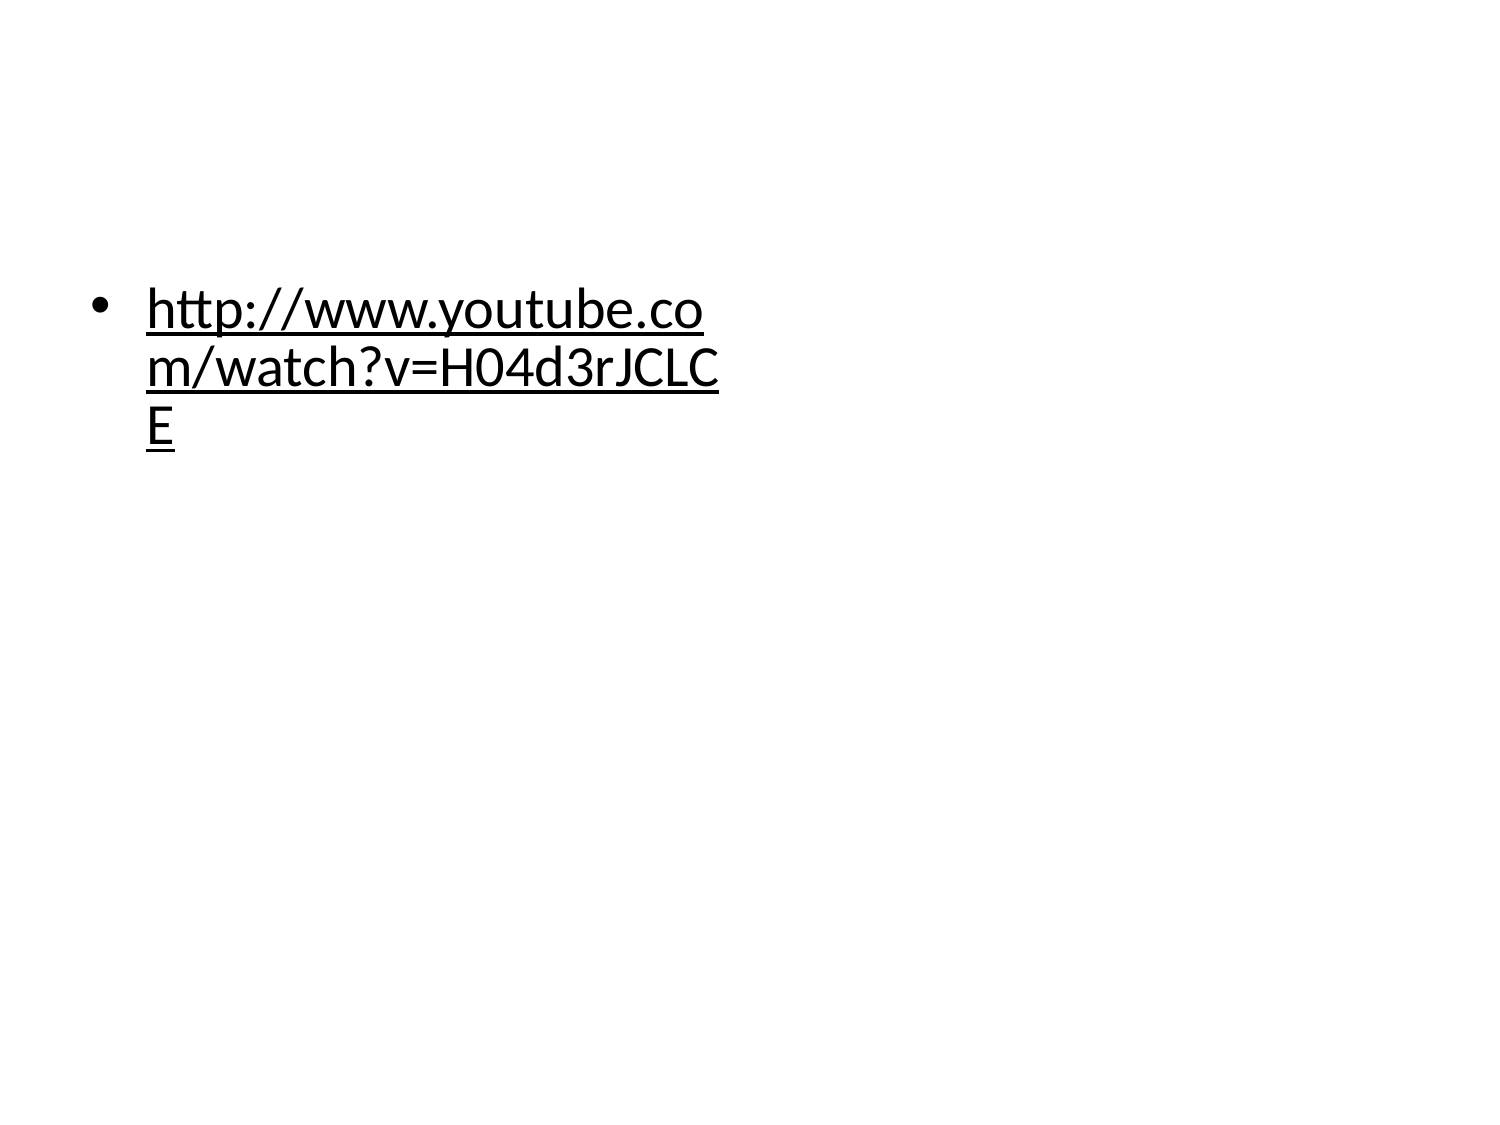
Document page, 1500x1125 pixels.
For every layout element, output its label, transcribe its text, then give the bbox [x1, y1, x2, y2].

list http://www.youtube.com/watch?v=H04d3rJCLCE [75, 262, 738, 1005]
